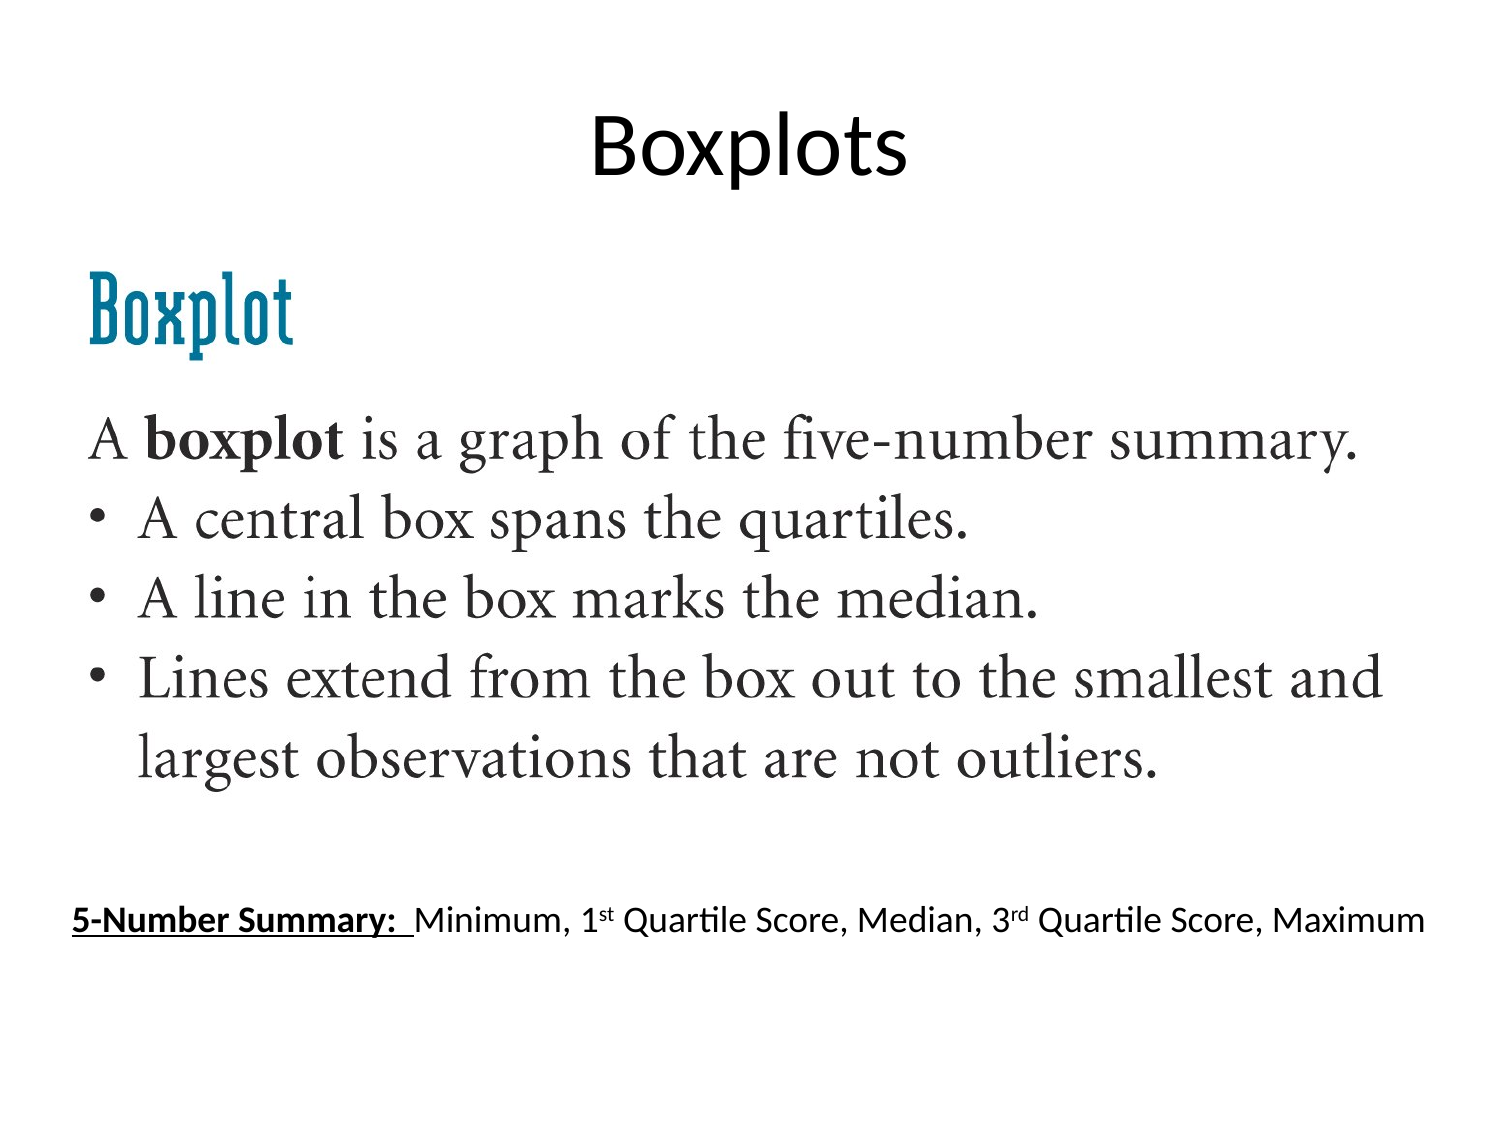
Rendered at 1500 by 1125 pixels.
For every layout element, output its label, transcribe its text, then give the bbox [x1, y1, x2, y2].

text_box 5-Number Summary: Minimum, 1st Quartile Score, Median, 3rd Quartile Score, Maximum [56, 887, 1442, 948]
title Boxplots [75, 45, 1425, 233]
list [62, 224, 1413, 816]
